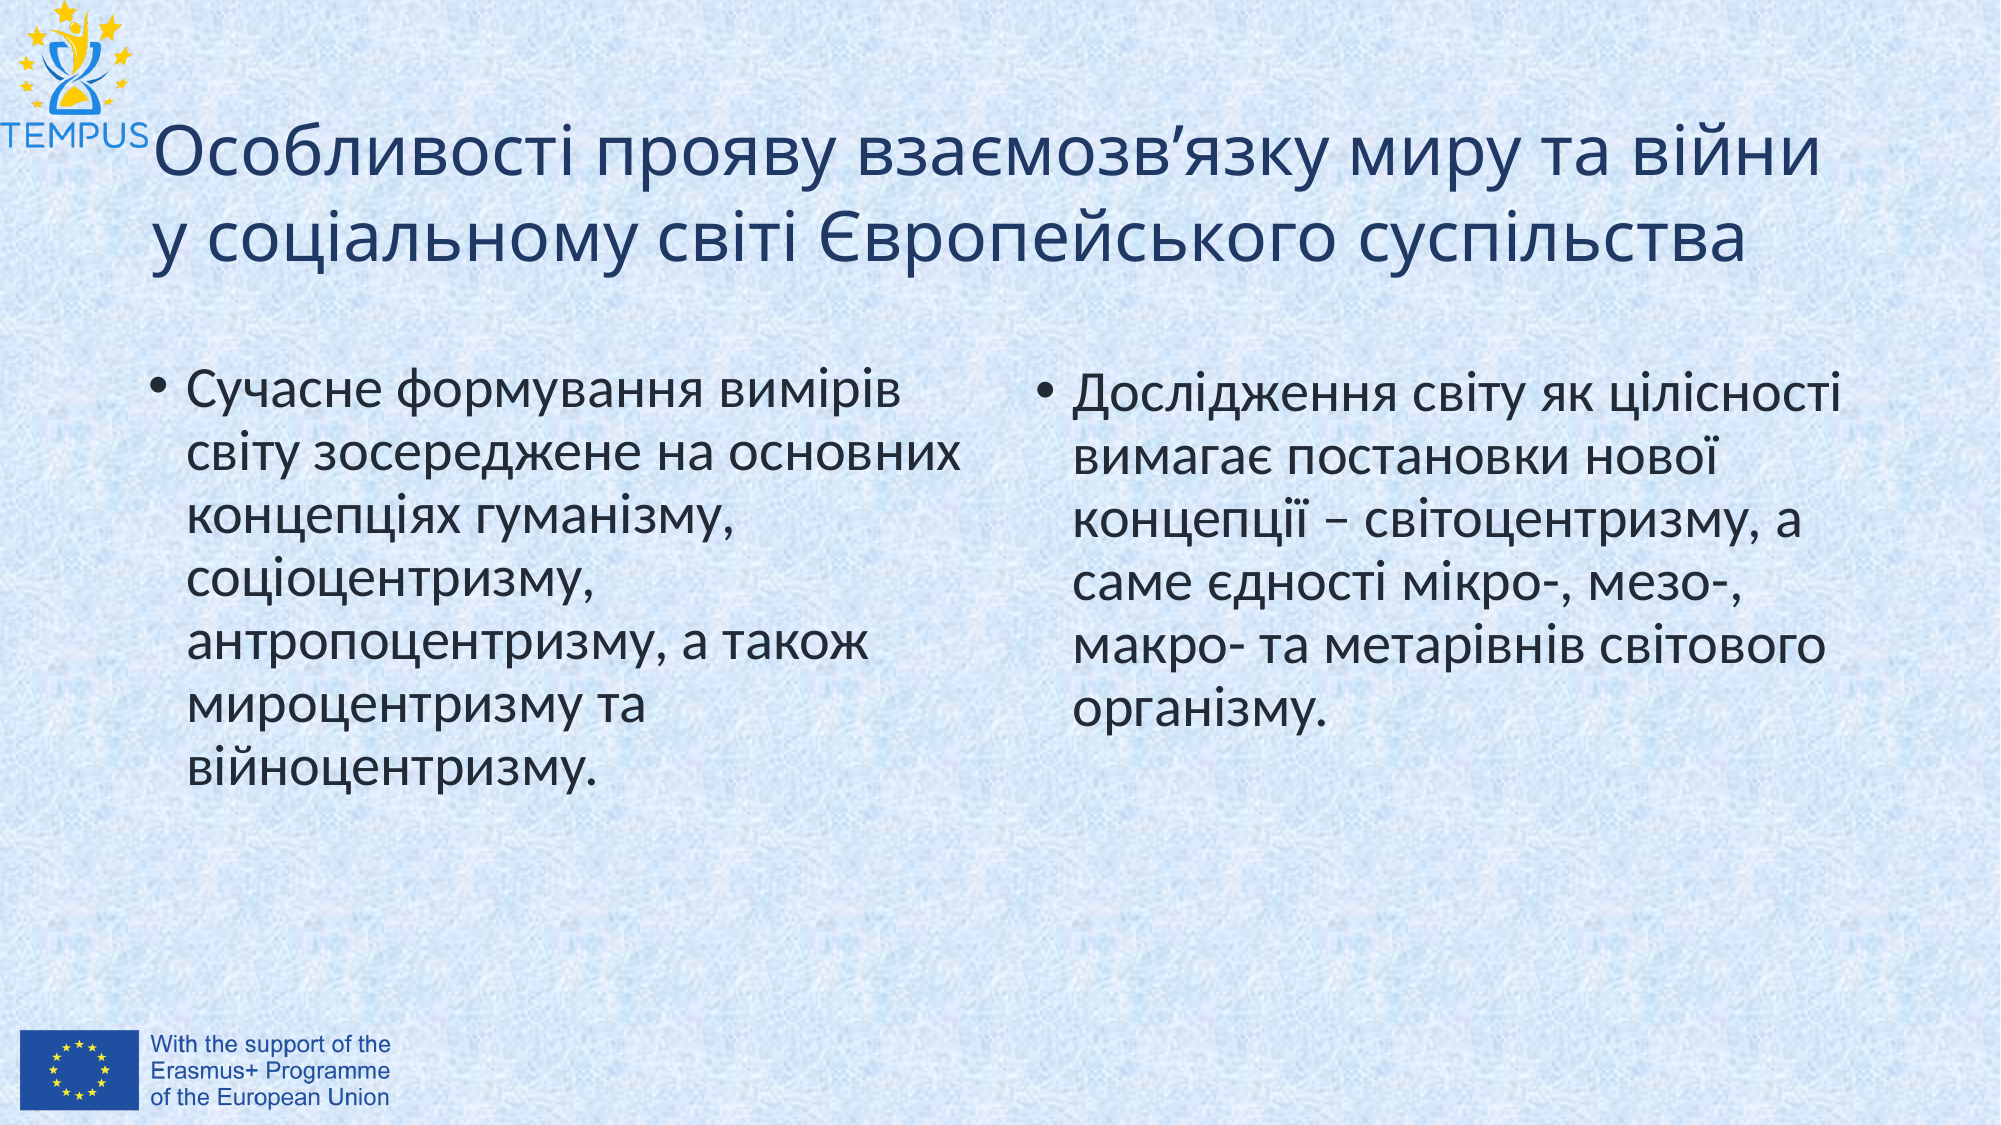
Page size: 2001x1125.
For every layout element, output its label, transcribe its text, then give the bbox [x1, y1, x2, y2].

list Дослідження світу як цілісності вимагає постановки нової концепції – світоцентризму, а саме єдності мікро-, мезо-, макро- та метарівнів світового організму. [1020, 353, 1871, 1068]
list Сучасне формування вимірів світу зосереджене на основних концепціях гуманізму, соціоцентризму, антропоцентризму, а також мироцентризму та війноцентризму. [133, 349, 984, 1064]
title Особливості прояву взаємозв’язку миру та війни у соціальному світі Європейського суспільства [137, 59, 1863, 326]
picture [0, 0, 2001, 1125]
